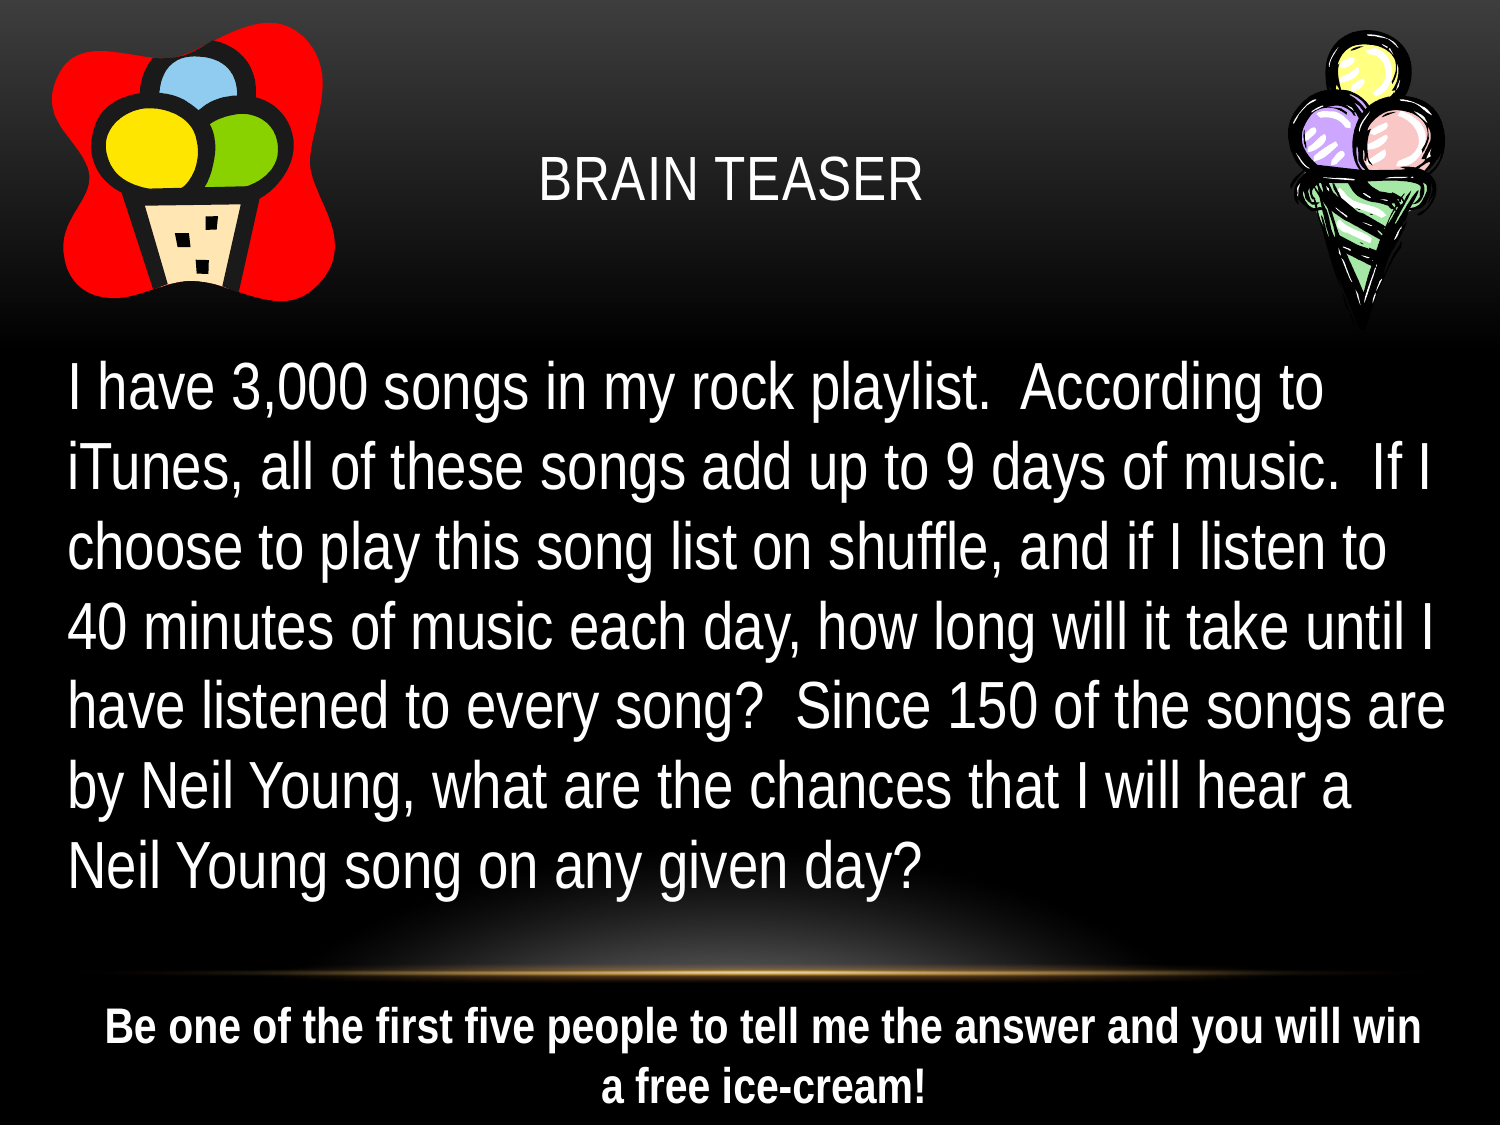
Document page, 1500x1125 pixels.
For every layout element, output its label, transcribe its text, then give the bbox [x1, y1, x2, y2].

text_box I have 3,000 songs in my rock playlist. According to iTunes, all of these songs add up to 9 days of music. If I choose to play this song list on shuffle, and if I listen to 40 minutes of music each day, how long will it take until I have listened to every song? Since 150 of the songs are by Neil Young, what are the chances that I will hear a Neil Young song on any given day? [52, 335, 1465, 910]
title Brain Teaser [523, 68, 1009, 221]
picture [0, 0, 1500, 1125]
text_box Be one of the first five people to tell me the answer and you will win a free ice-cream! [89, 986, 1440, 1125]
text_box [338, 22, 1364, 148]
